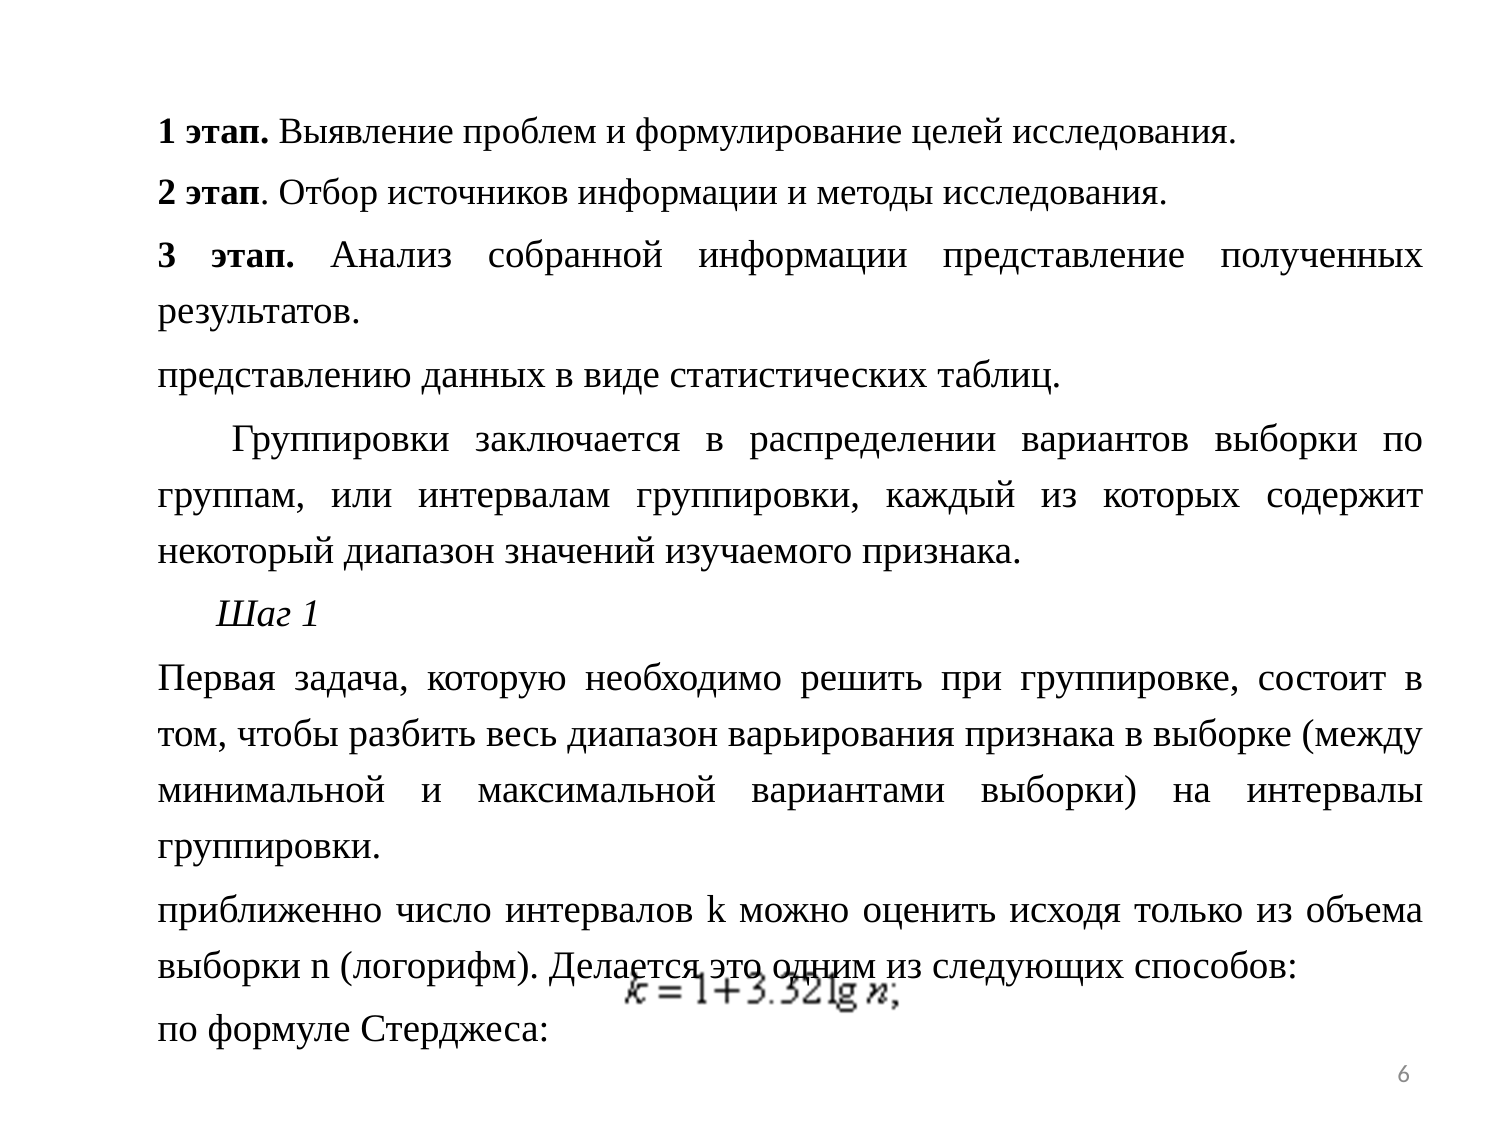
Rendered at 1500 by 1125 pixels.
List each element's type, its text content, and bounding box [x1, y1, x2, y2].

list 1 этап. Выявление проблем и формулирование целей исследования. 2 этап. Отбор источников информации и методы исследования. 3 этап. Анализ собранной информации представление полученных результатов. представлению данных в виде статистических таблиц. Группировки заключается в распределении вариантов выборки по группам, или интервалам группировки, каждый из которых содержит некоторый диапазон значений изучаемого признака. Шаг 1 Первая задача, которую необходимо решить при группировке, состоит в том, чтобы разбить весь диапазон варьирования признака в выборке (между минимальной и максимальной вариантами выборки) на интервалы группировки. приближенно число интервалов k можно оценить исходя только из объема выборки n (логорифм). Делается это одним из следующих способов: по формуле Стерджеса: [88, 90, 1439, 1071]
slide_number 6 [1074, 1042, 1425, 1103]
picture [619, 963, 909, 1023]
